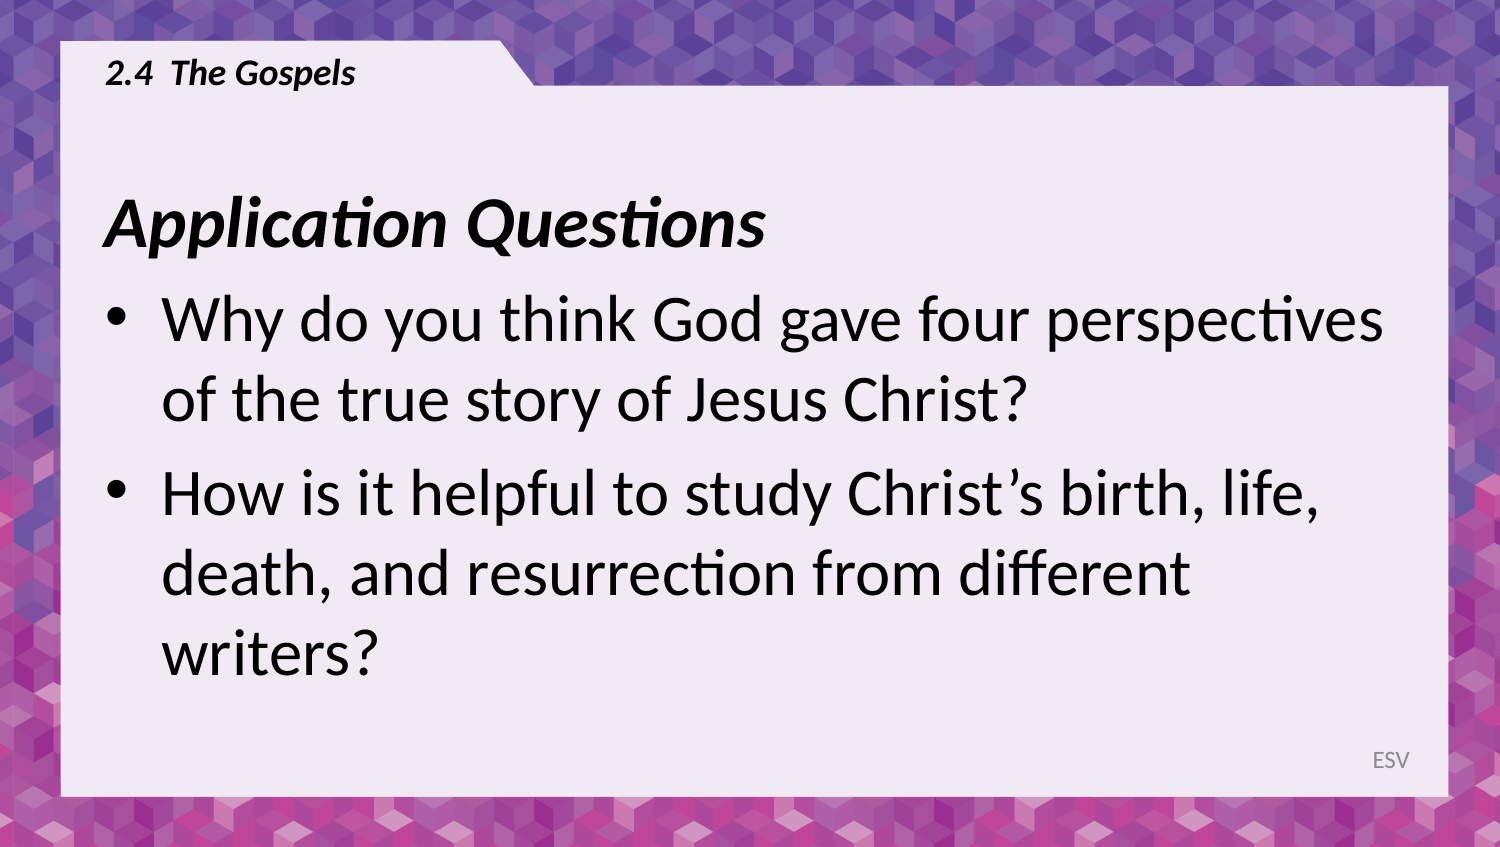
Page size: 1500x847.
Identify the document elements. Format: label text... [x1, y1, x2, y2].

title 2.4 The Gospels [89, 33, 1420, 108]
footer ESV [950, 736, 1425, 782]
list Application Questions Why do you think God gave four perspectives of the true story of Jesus Christ? How is it helpful to study Christ’s birth, life, death, and resurrection from different writers? [89, 141, 1403, 722]
picture [0, 0, 1500, 847]
